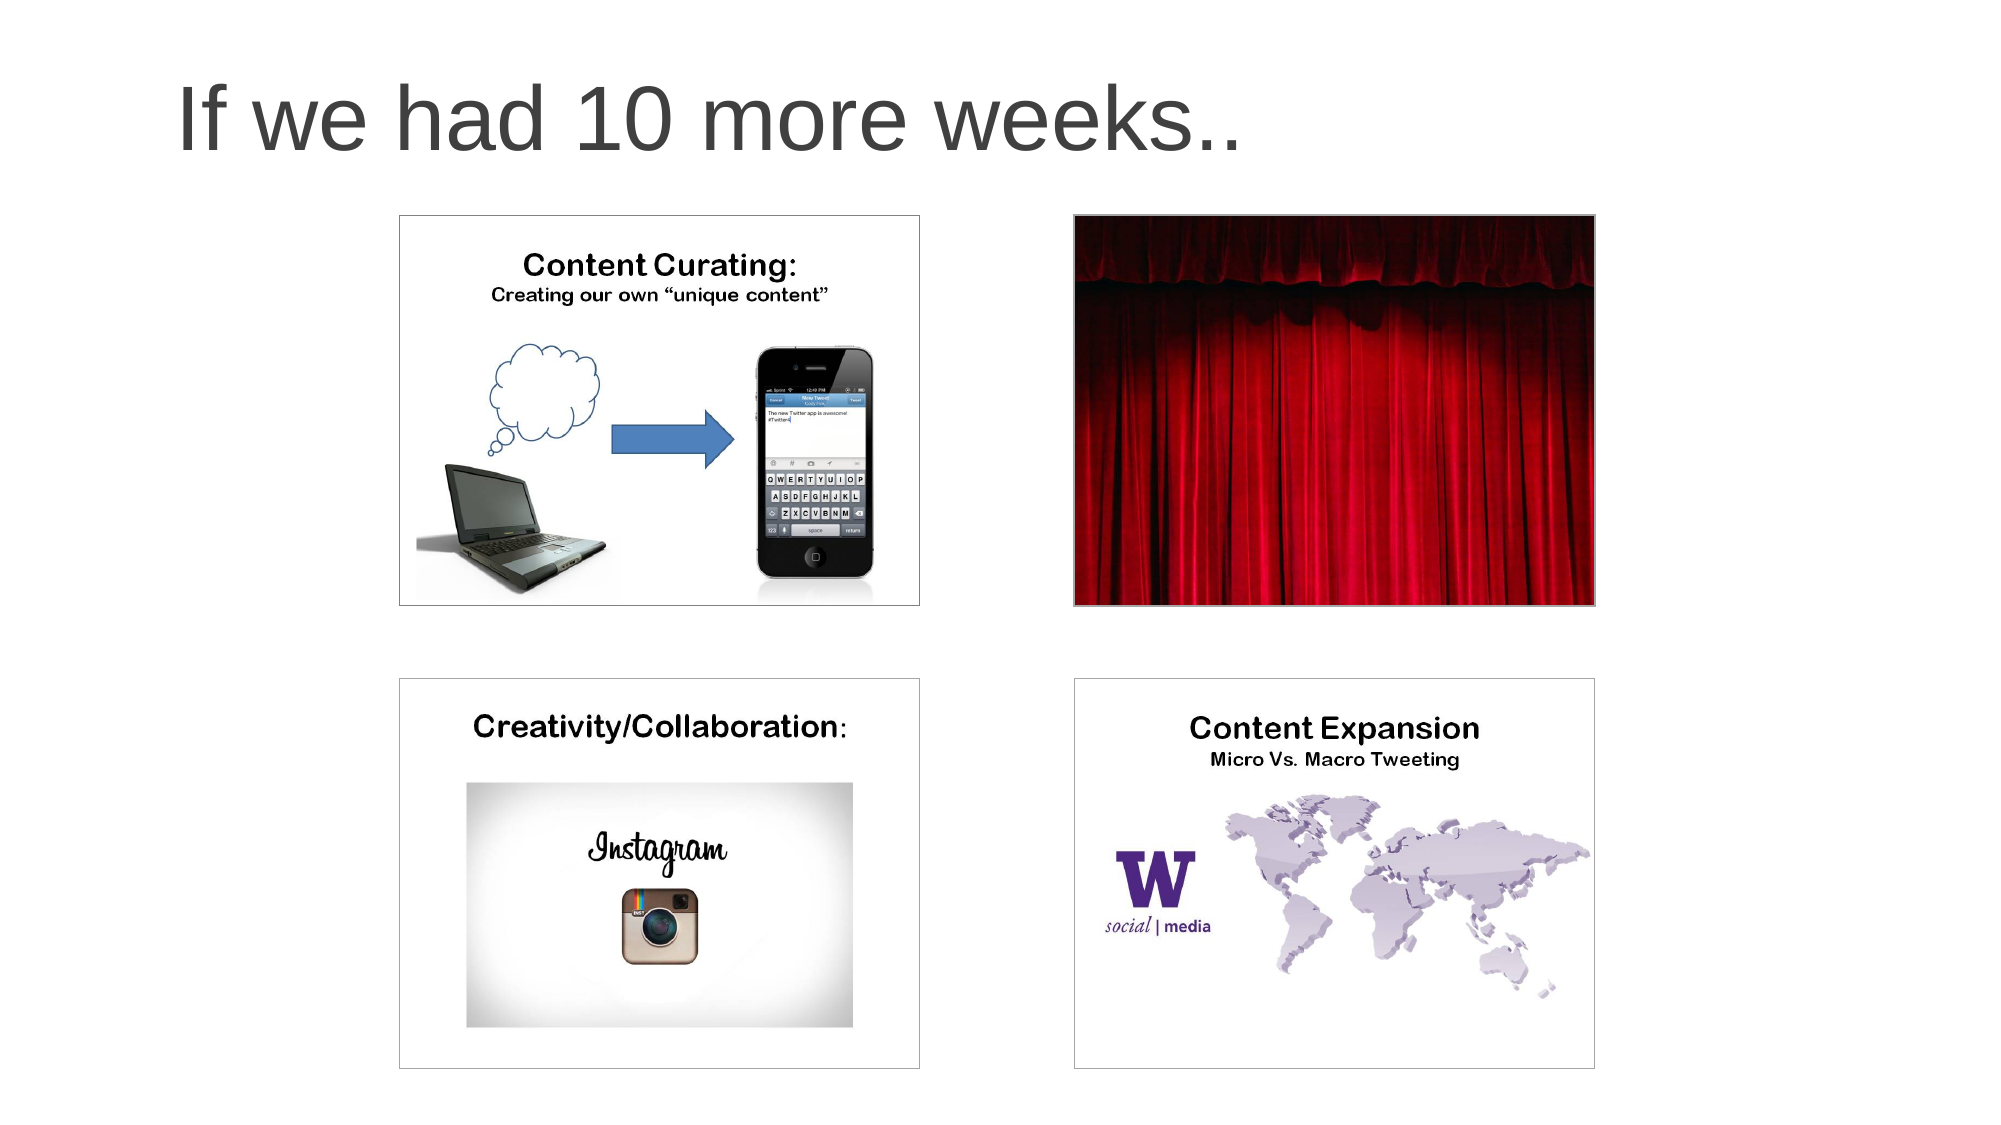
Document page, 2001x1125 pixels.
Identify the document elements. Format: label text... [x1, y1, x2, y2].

picture [1074, 215, 1596, 607]
picture [1074, 678, 1596, 1069]
picture [399, 678, 921, 1069]
text_box If we had 10 more weeks.. [112, 51, 1311, 269]
picture [399, 215, 921, 607]
